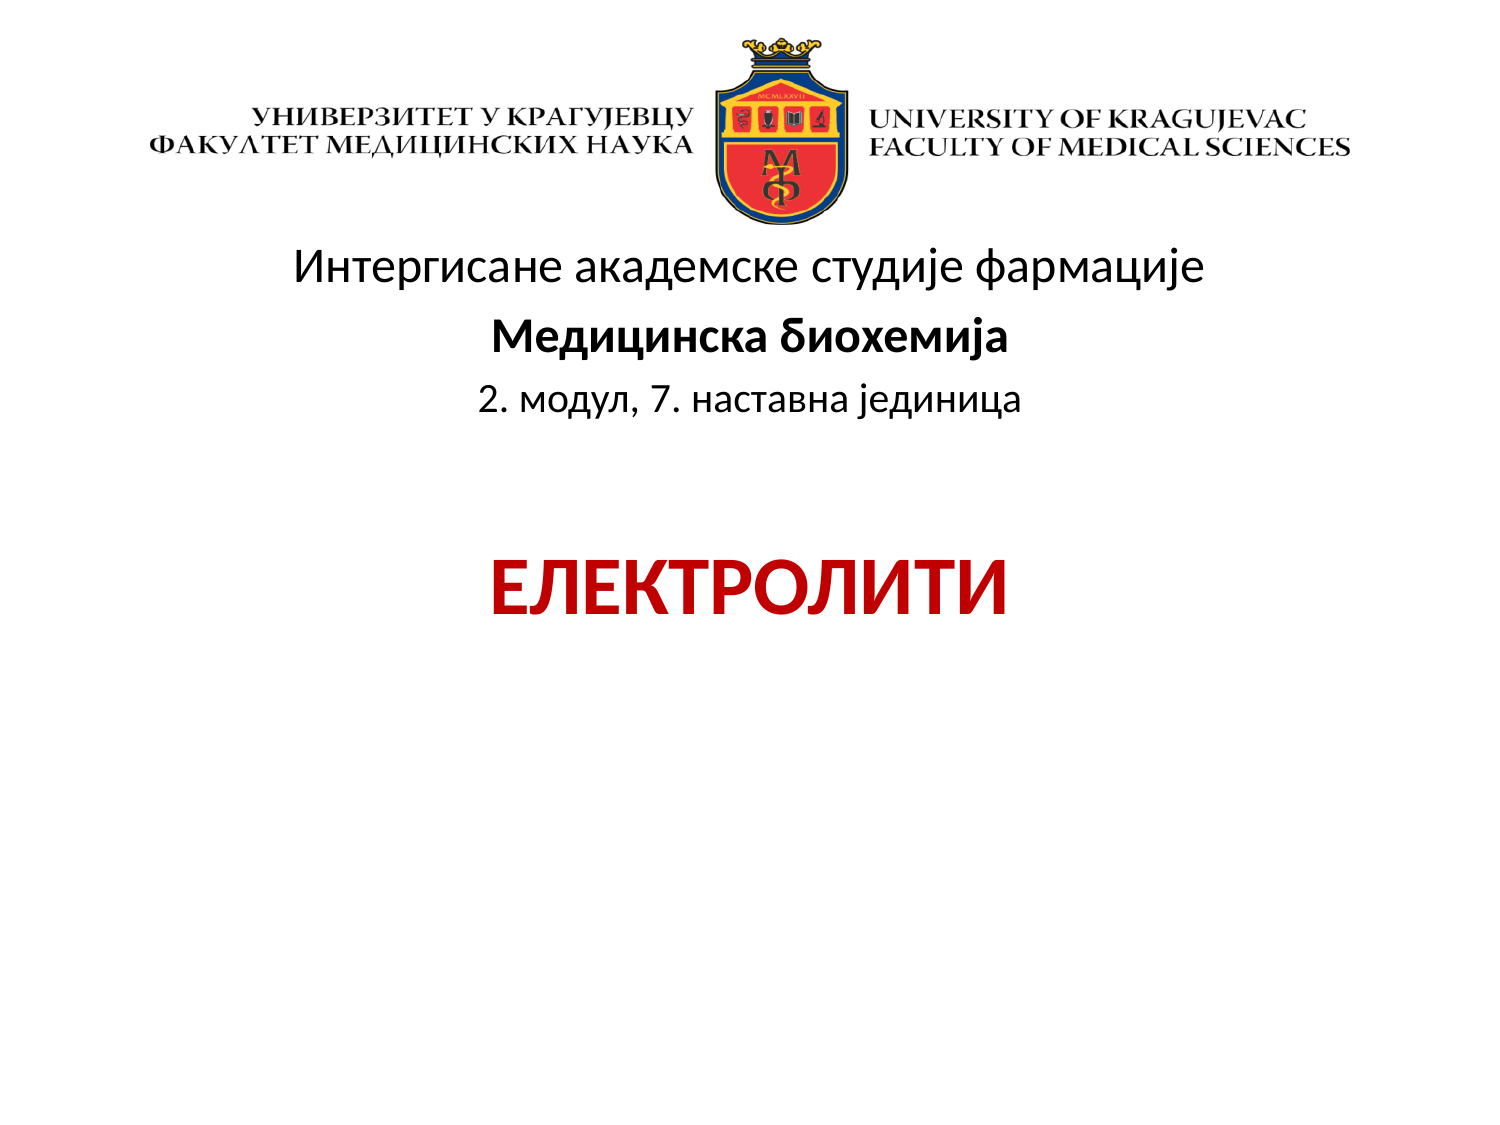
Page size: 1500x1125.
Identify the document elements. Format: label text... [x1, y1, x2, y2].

subtitle Интергисане академске студије фармације Медицинска биохемија 2. модул, 7. наставна јединица ЕЛЕКТРОЛИТИ [0, 224, 1500, 1125]
picture [149, 37, 1351, 226]
